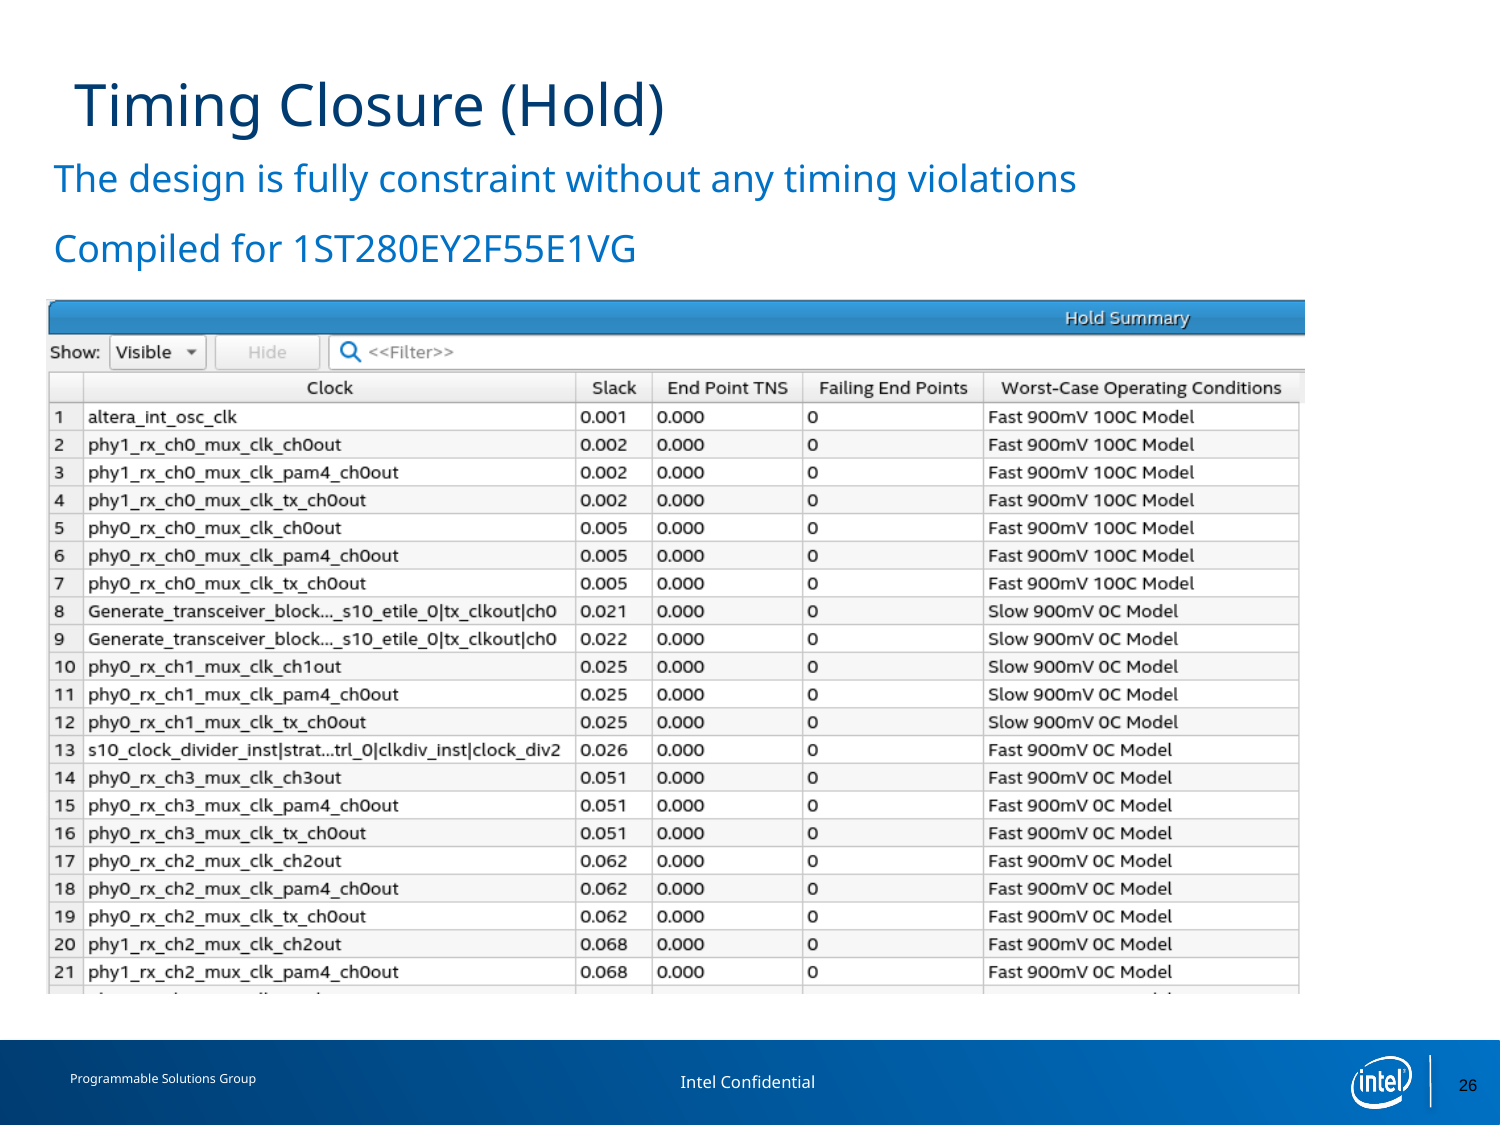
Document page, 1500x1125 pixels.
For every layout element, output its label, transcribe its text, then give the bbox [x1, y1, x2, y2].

slide_number 26 [1127, 1055, 1478, 1116]
list The design is fully constraint without any timing violations Compiled for 1ST280EY2F55E1VG [53, 154, 1449, 980]
picture [46, 299, 1305, 994]
title Timing Closure (Hold) [74, 67, 1425, 154]
